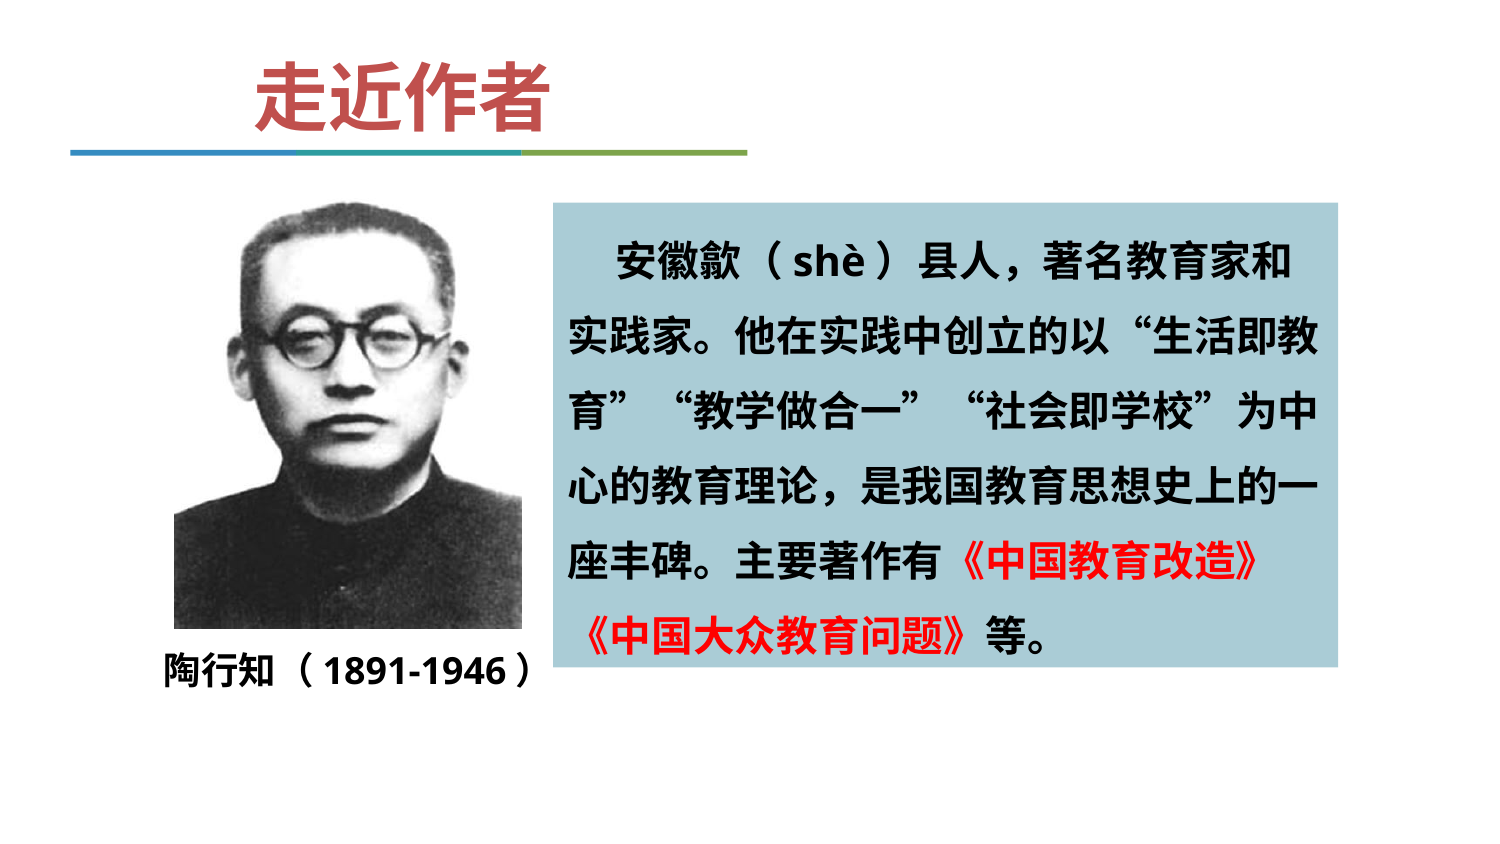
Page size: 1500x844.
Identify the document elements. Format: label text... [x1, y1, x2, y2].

text_box [70, 149, 296, 156]
picture [174, 191, 522, 630]
text_box [521, 149, 748, 156]
text_box 安徽歙（shè）县人，著名教育家和实践家。他在实践中创立的以“生活即教育”“教学做合一”“社会即学校”为中心的教育理论，是我国教育思想史上的一座丰碑。主要著作有《中国教育改造》《中国大众教育问题》等。 [553, 202, 1339, 668]
text_box [296, 149, 521, 156]
text_box 走近作者 [238, 43, 632, 148]
text_box 陶行知（1891-1946） [149, 639, 568, 699]
